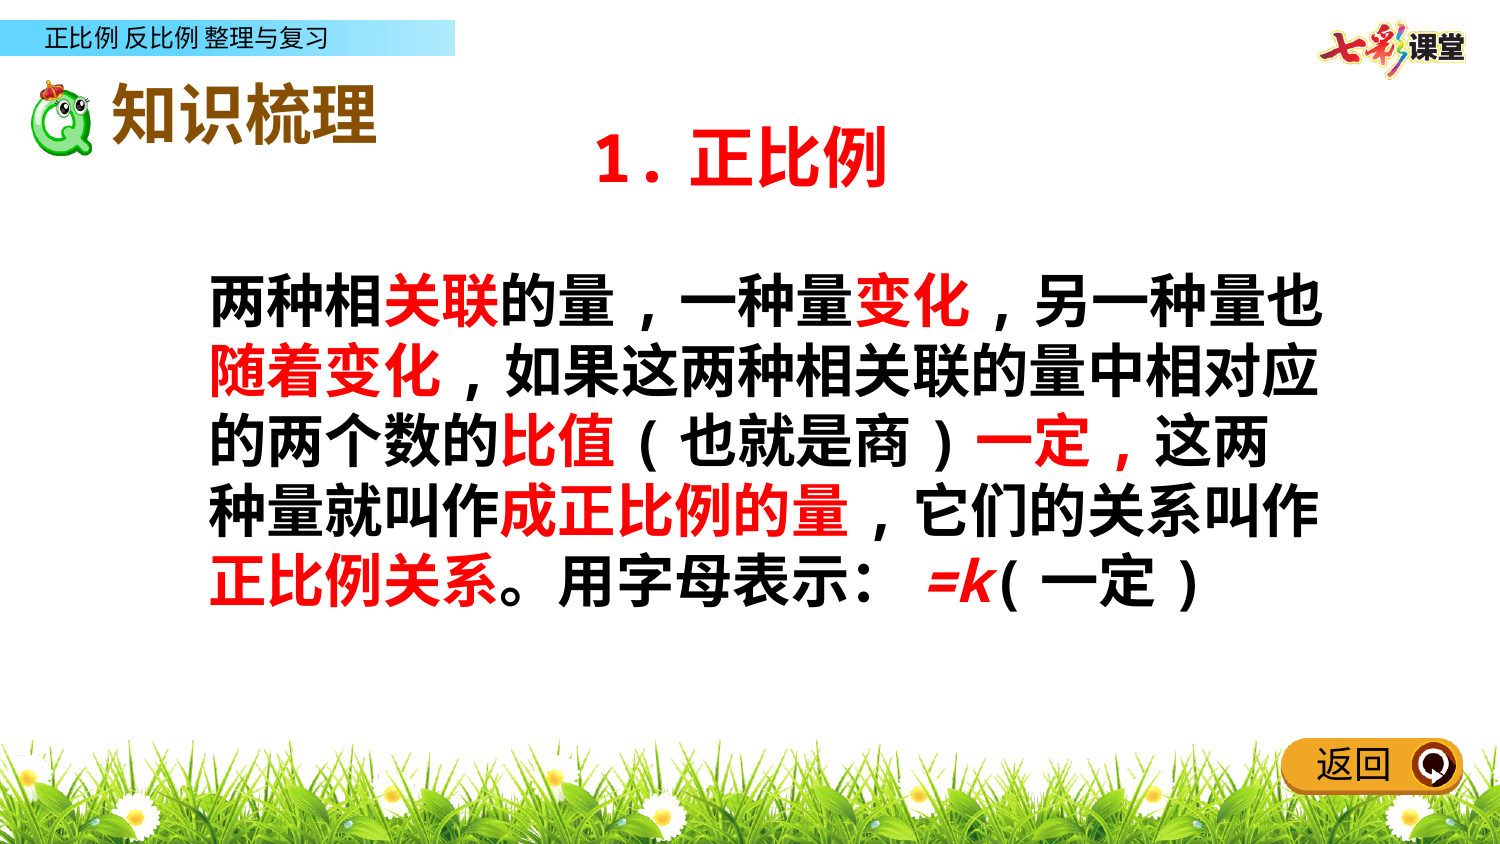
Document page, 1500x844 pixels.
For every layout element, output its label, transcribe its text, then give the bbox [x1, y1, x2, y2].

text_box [1281, 733, 1464, 795]
text_box 知识梳理 [100, 67, 404, 159]
text_box 1.正比例 [572, 103, 975, 209]
picture [31, 80, 92, 156]
picture [1316, 20, 1468, 80]
picture [0, 740, 1500, 844]
